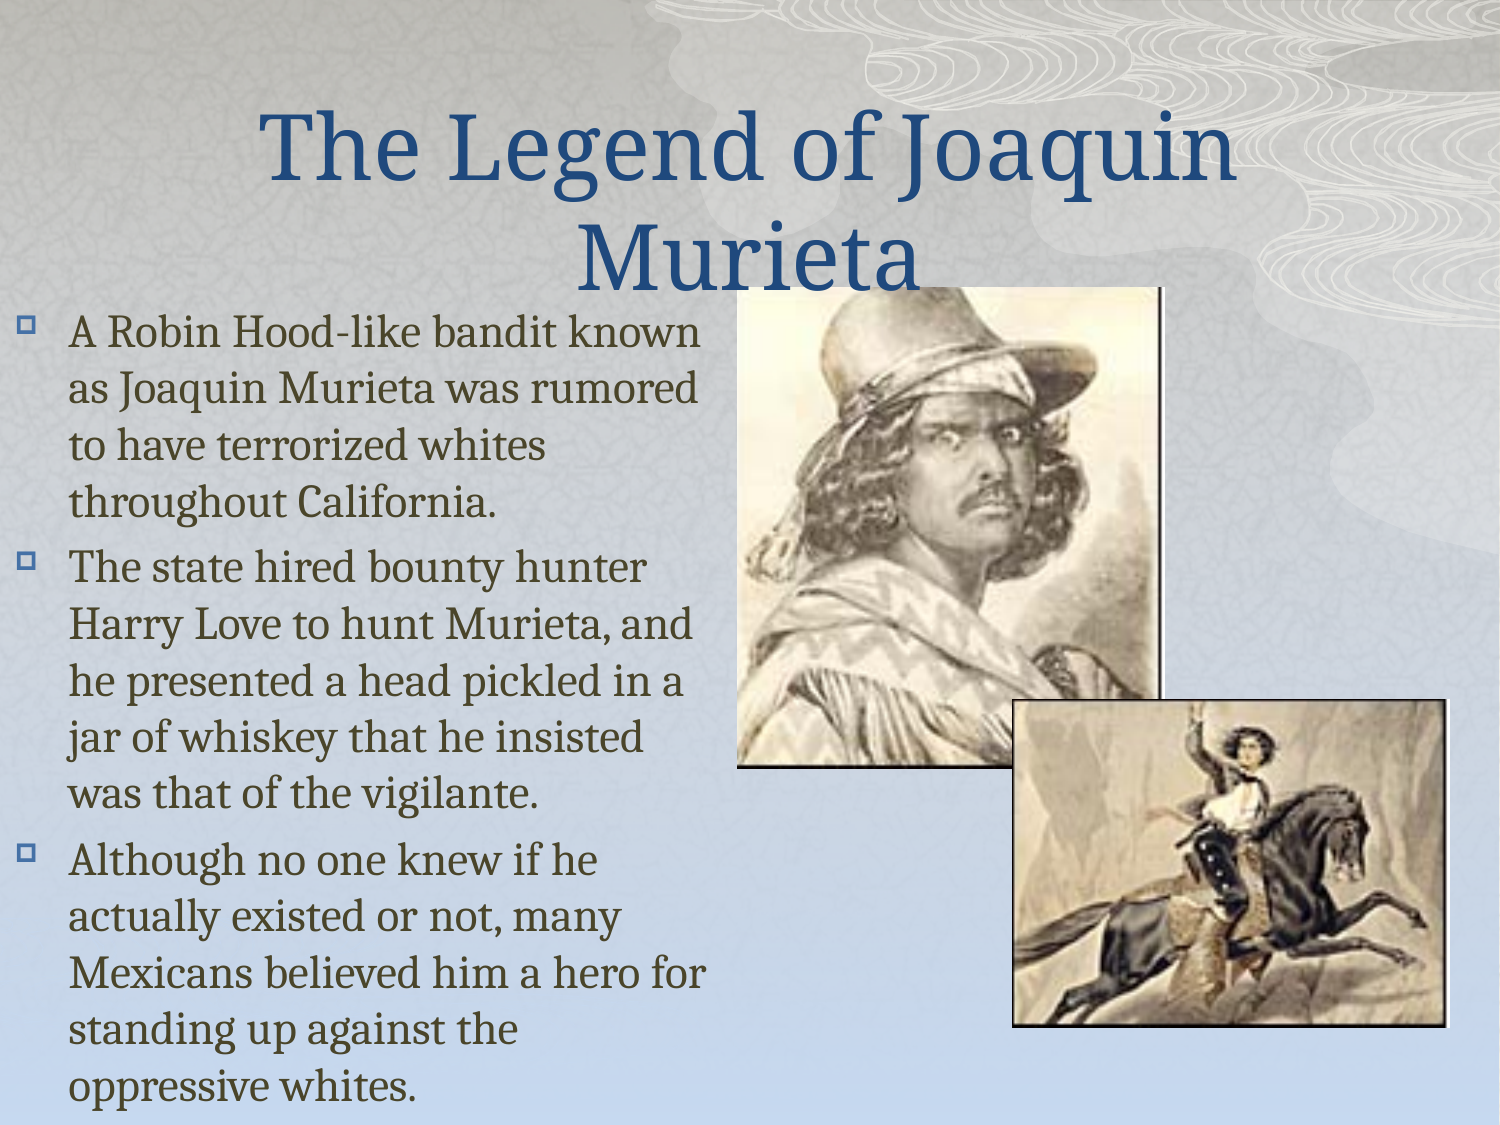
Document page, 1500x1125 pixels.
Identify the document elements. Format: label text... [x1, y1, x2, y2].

picture [737, 287, 1450, 1028]
list A Robin Hood-like bandit known as Joaquin Murieta was rumored to have terrorized whites throughout California. The state hired bounty hunter Harry Love to hunt Murieta, and he presented a head pickled in a jar of whiskey that he insisted was that of the vigilante. Although no one knew if he actually existed or not, many Mexicans believed him a hero for standing up against the oppressive whites. [0, 292, 738, 1125]
title The Legend of Joaquin Murieta [75, 105, 1425, 293]
